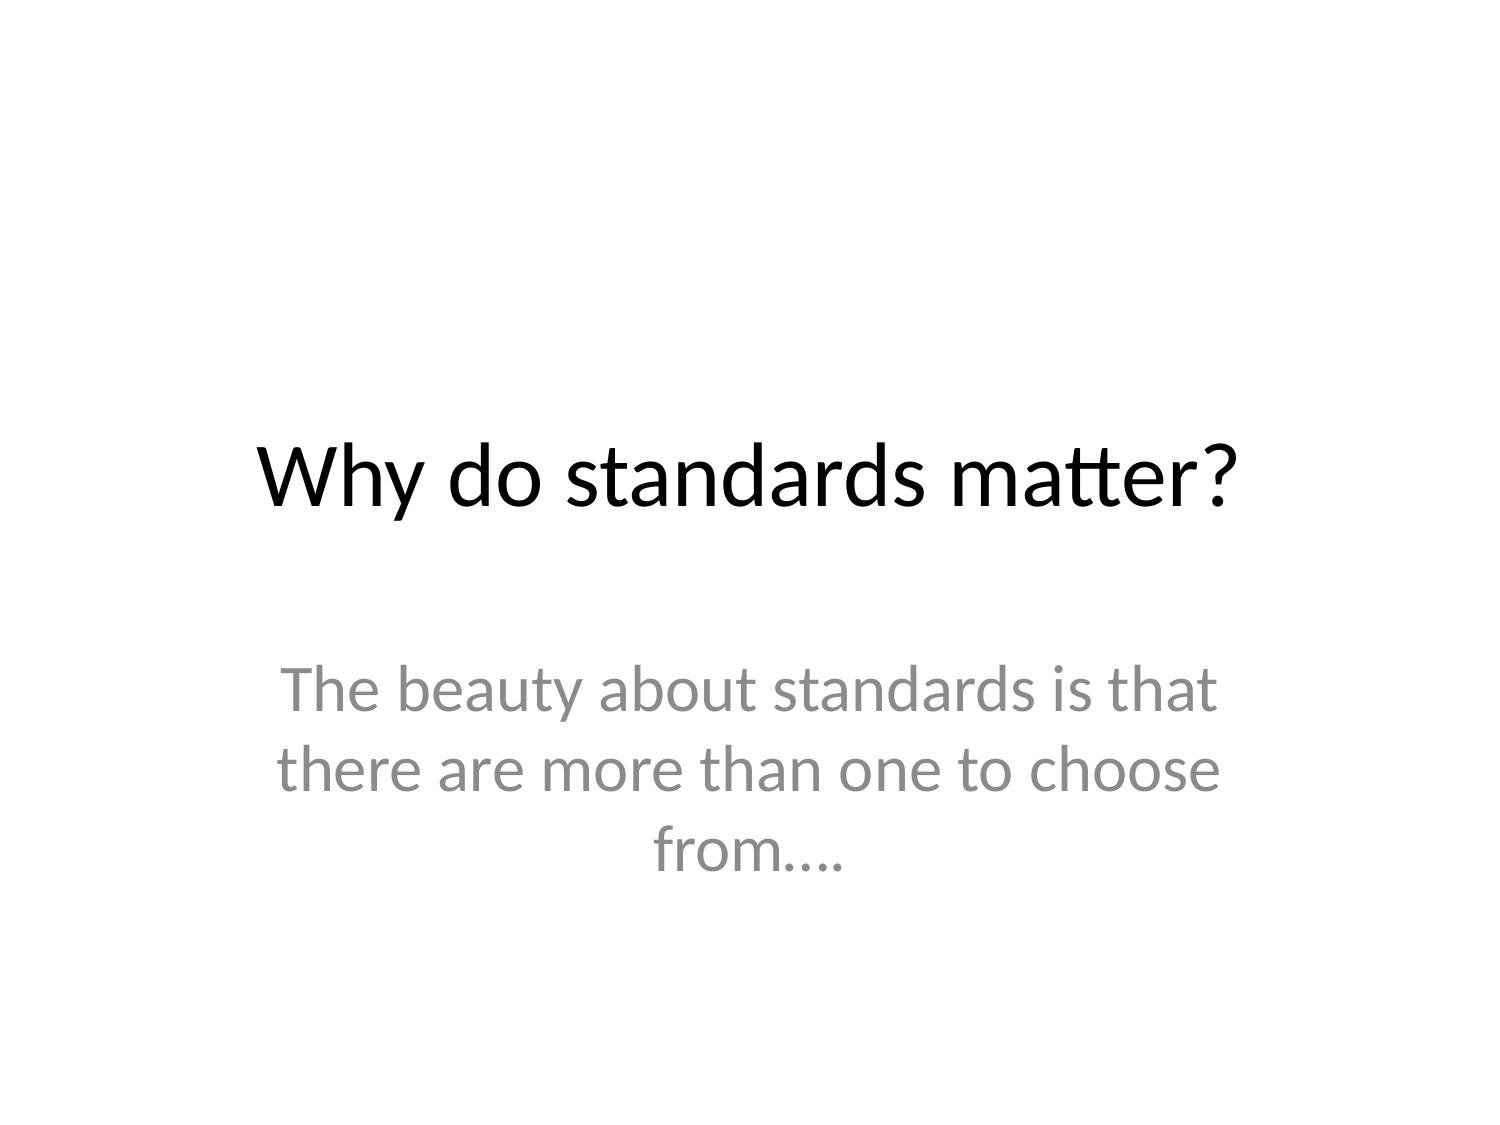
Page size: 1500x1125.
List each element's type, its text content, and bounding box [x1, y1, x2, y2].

subtitle The beauty about standards is that there are more than one to choose from…. [225, 637, 1275, 925]
title Why do standards matter? [112, 349, 1388, 591]
